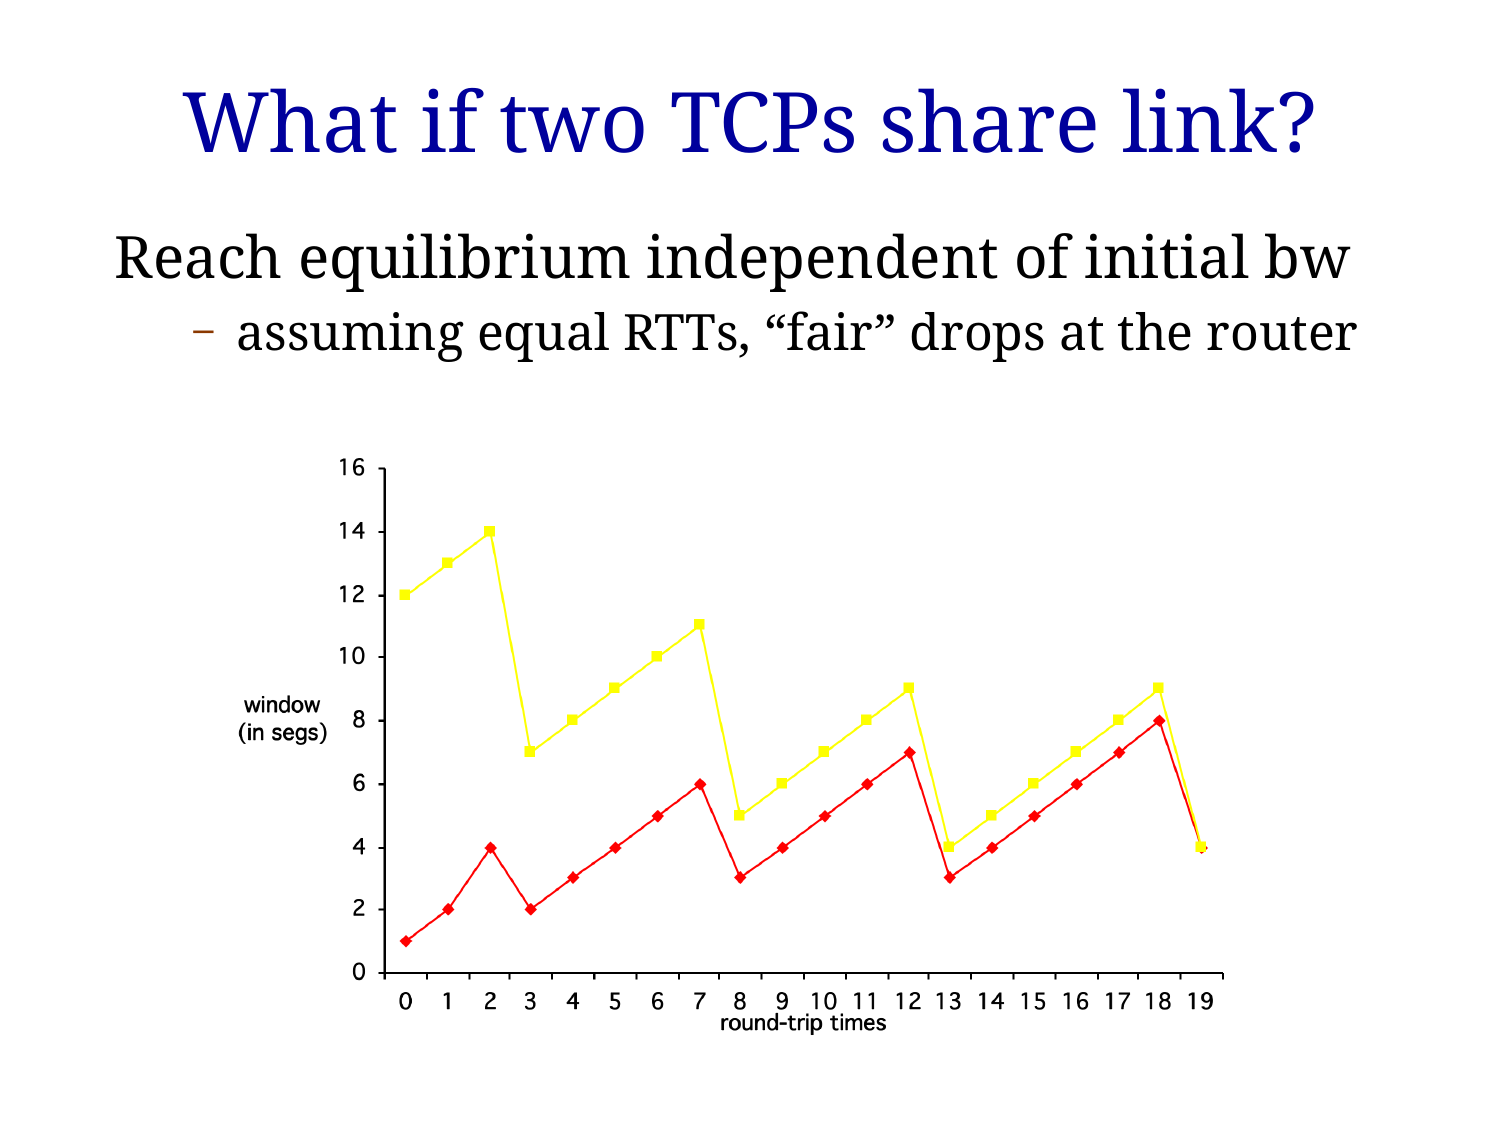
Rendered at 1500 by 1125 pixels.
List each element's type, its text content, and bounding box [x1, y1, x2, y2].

list Reach equilibrium independent of initial bw assuming equal RTTs, “fair” drops at the router [99, 212, 1388, 888]
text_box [212, 374, 1230, 1050]
title What if two TCPs share link? [74, 47, 1426, 191]
